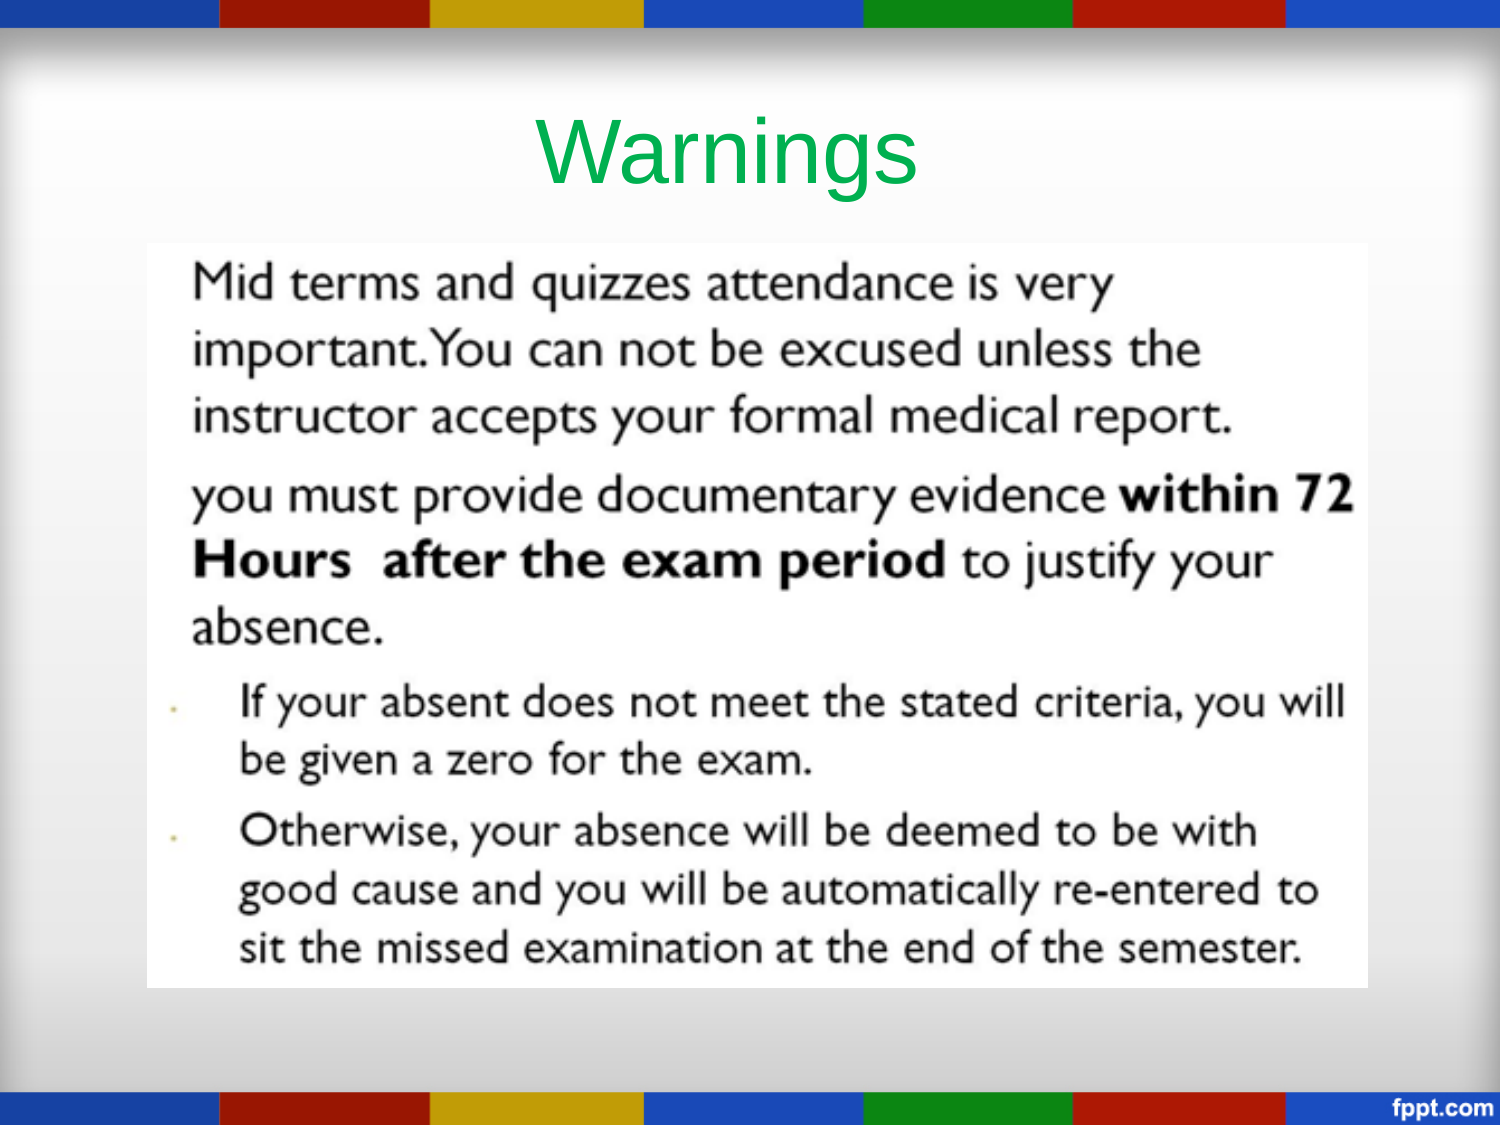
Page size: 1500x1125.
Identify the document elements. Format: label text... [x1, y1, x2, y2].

title Warnings [52, 66, 1404, 228]
picture [0, 0, 1500, 1125]
